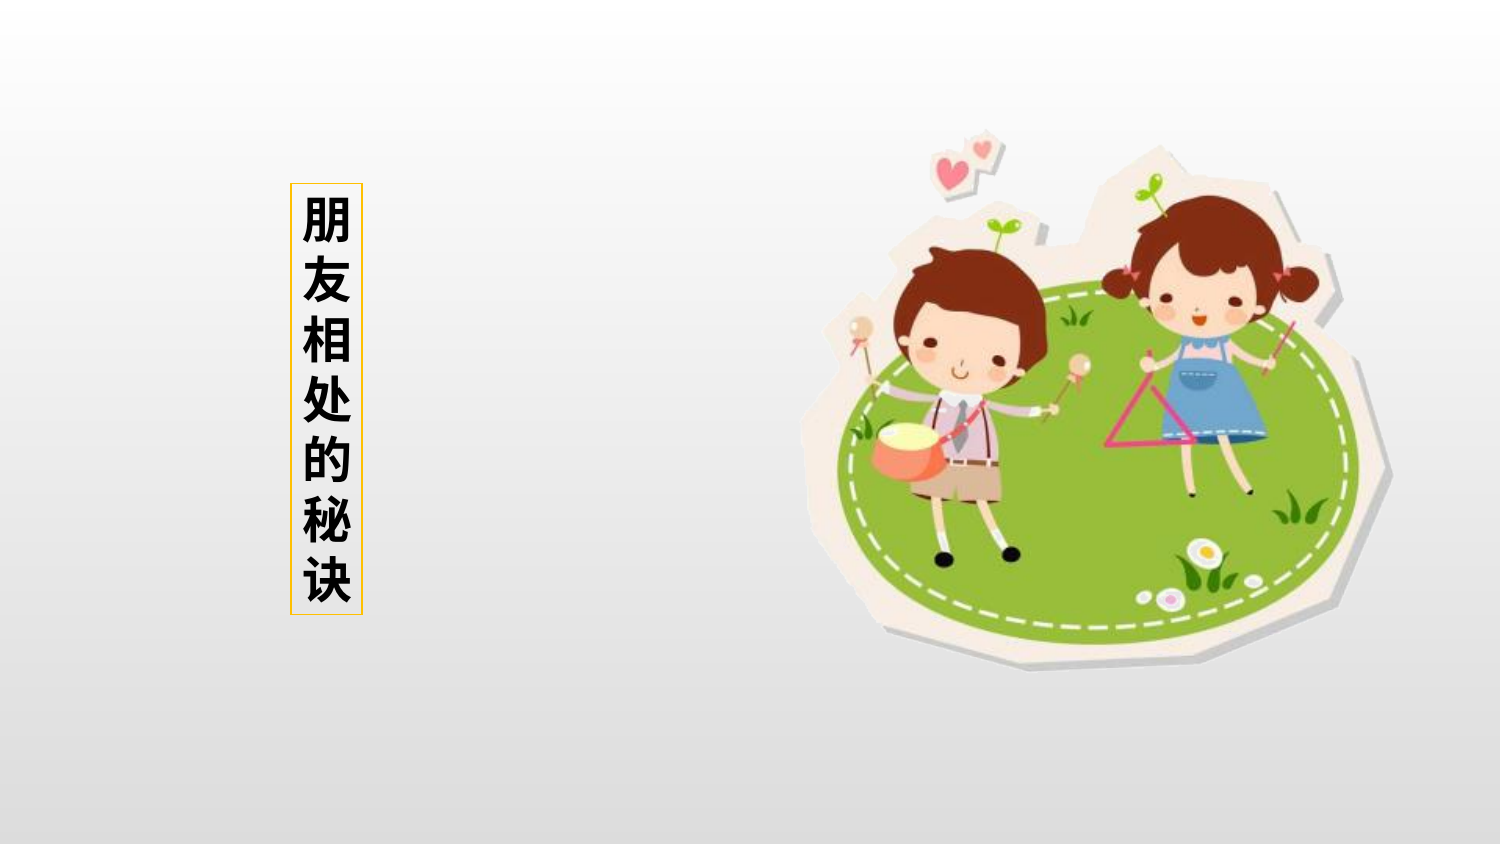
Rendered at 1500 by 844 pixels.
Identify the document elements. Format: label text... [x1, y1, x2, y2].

text_box 朋友相处的秘诀 [290, 183, 362, 615]
picture [781, 85, 1404, 681]
